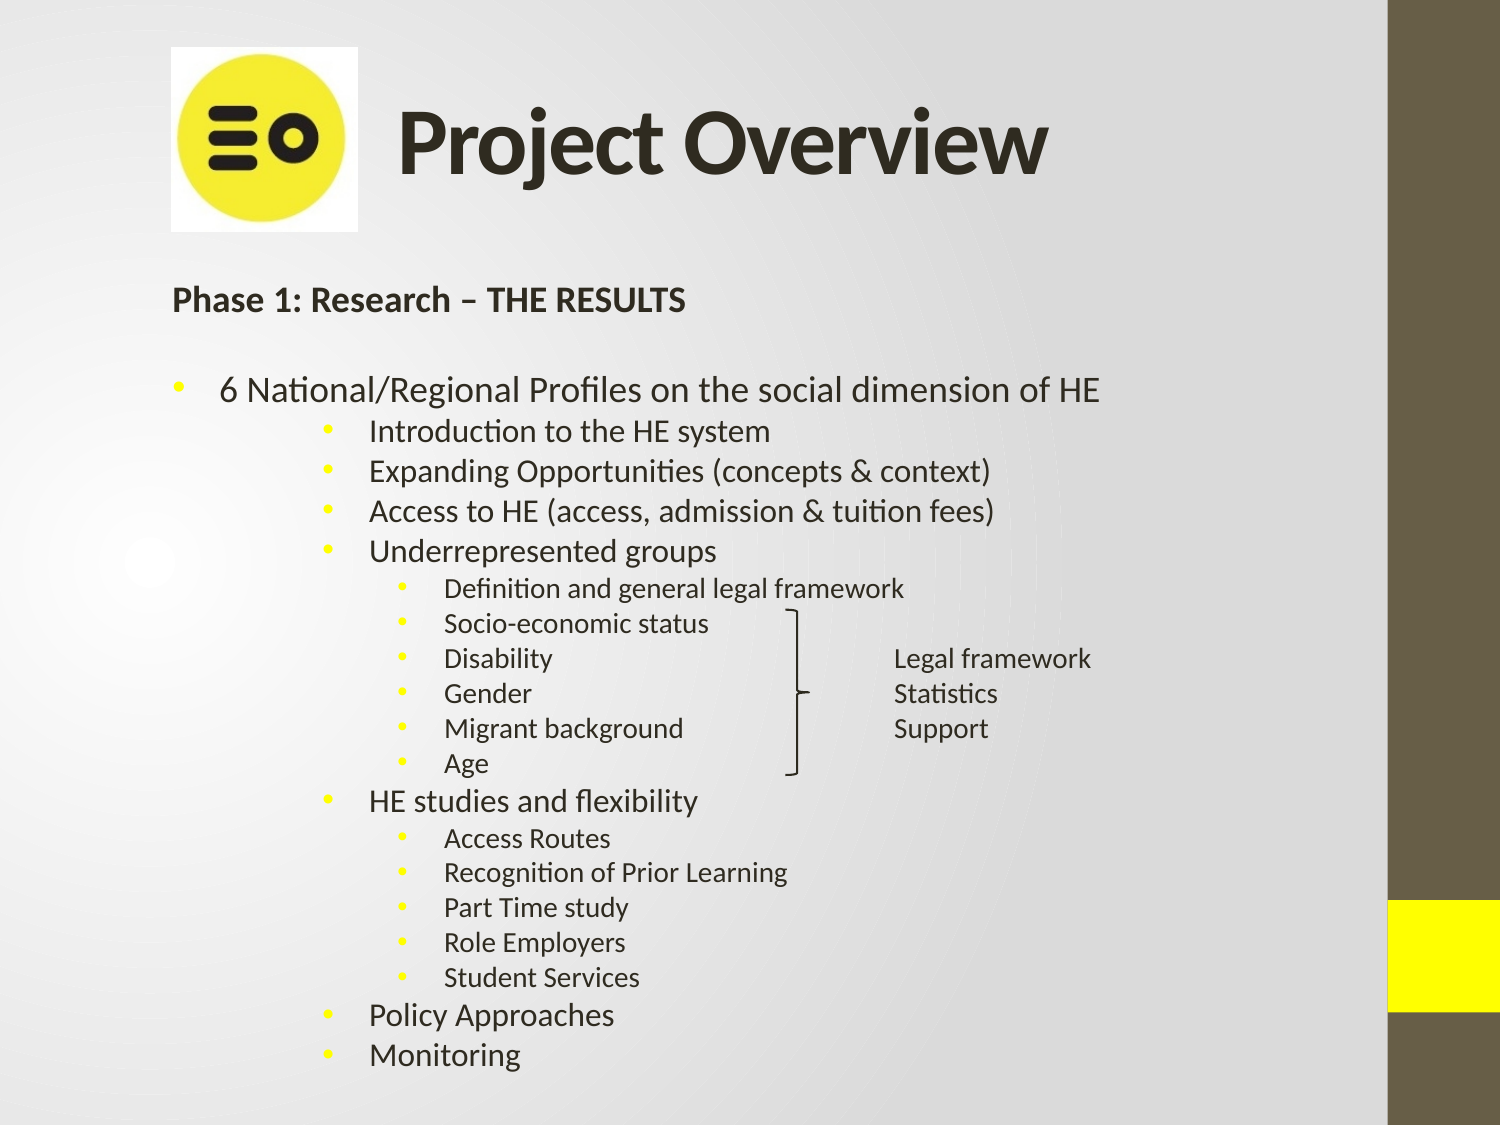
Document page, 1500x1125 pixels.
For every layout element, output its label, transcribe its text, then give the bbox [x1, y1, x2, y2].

title Project Overview [382, 42, 1388, 231]
text_box Phase 1: Research – THE RESULTS 6 National/Regional Profiles on the social dimension of HE Introduction to the HE system Expanding Opportunities (concepts & context) Access to HE (access, admission & tuition fees) Underrepresented groups Definition and general legal framework Socio-economic status Disability Legal framework Gender Statistics Migrant background Support Age HE studies and flexibility Access Routes Recognition of Prior Learning Part Time study Role Employers Student Services Policy Approaches Monitoring [157, 267, 1235, 1081]
text_box [785, 608, 811, 777]
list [170, 46, 359, 233]
